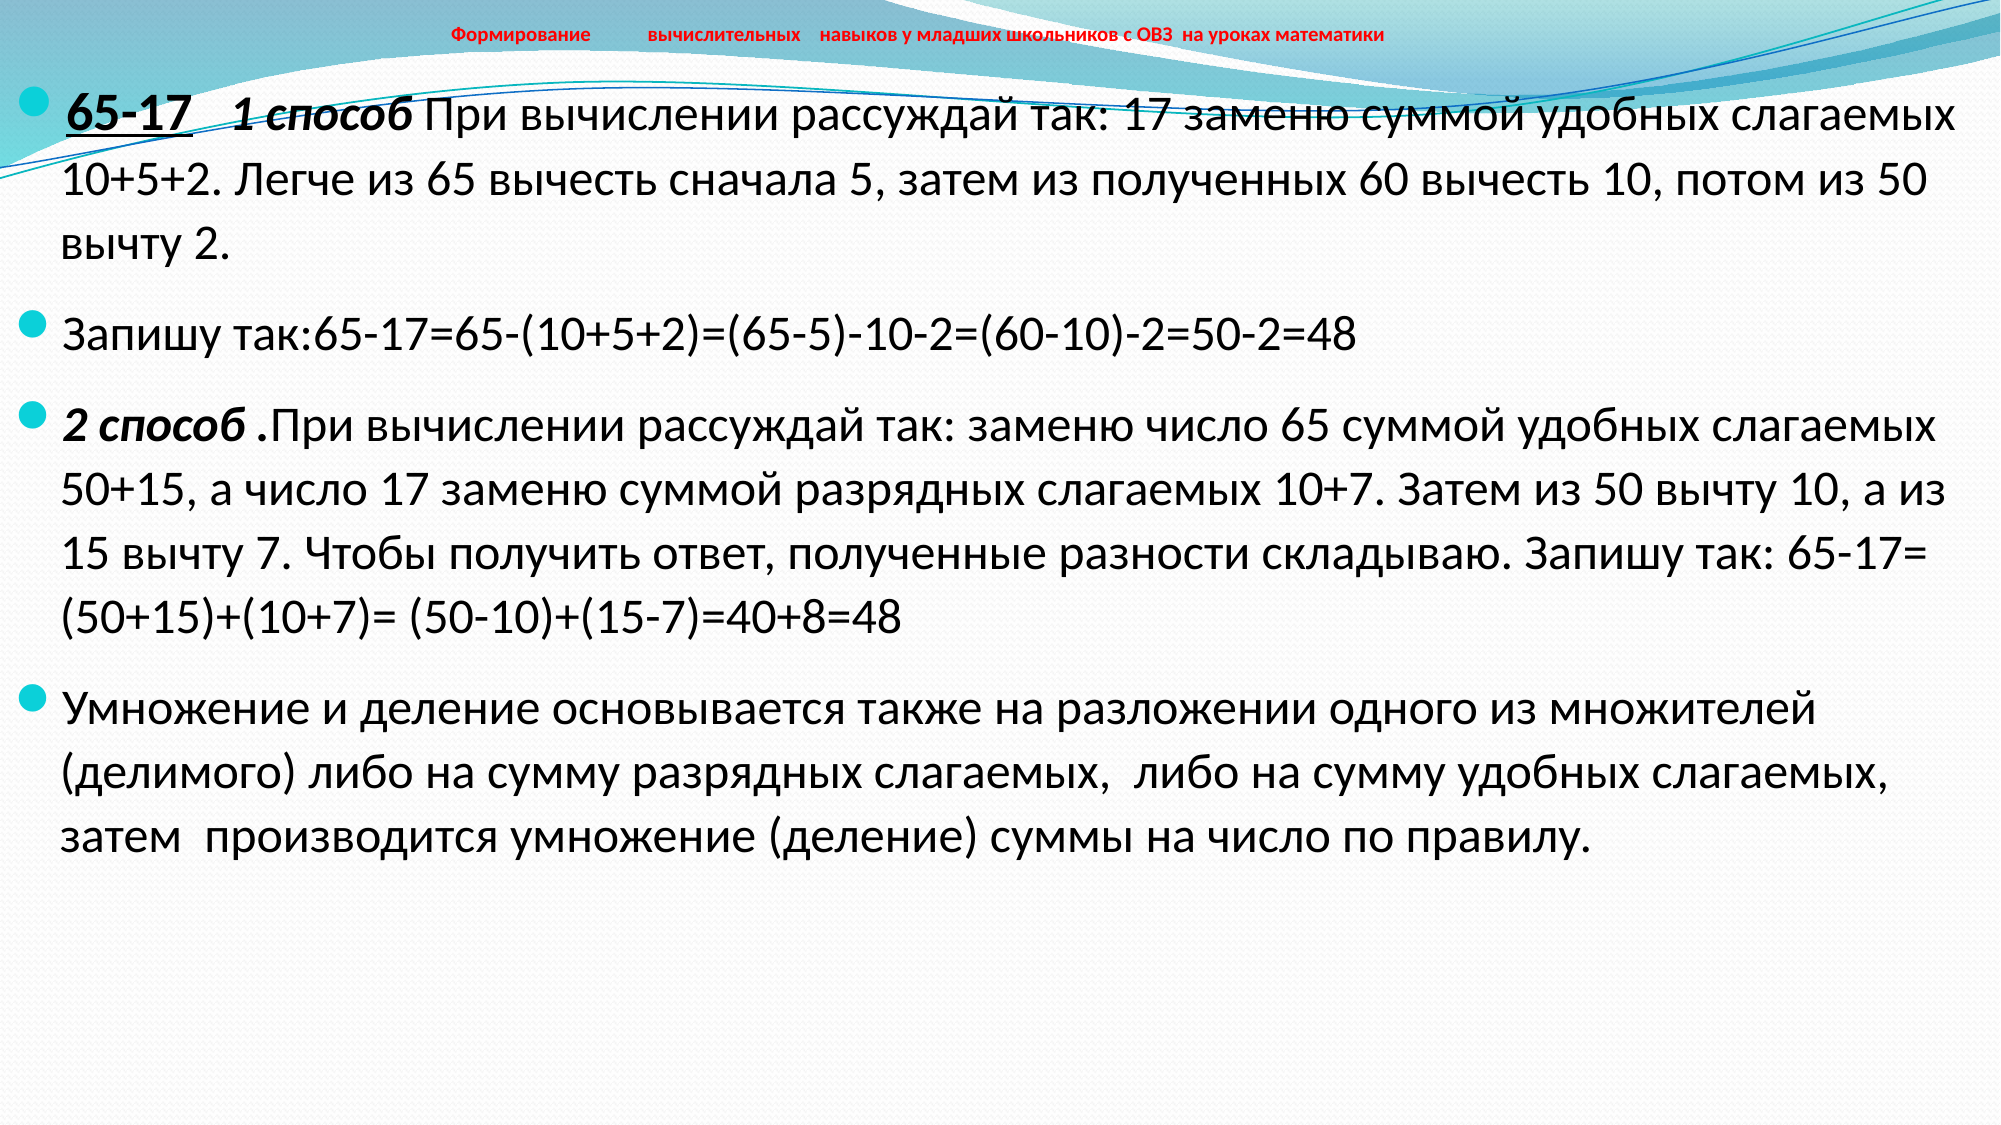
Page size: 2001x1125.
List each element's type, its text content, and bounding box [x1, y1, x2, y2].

title Формирование вычислительных навыков у младших школьников с ОВЗ на уроках математики [137, 0, 1863, 46]
list 65-17 1 способ При вычислении рассуждай так: 17 заменю суммой удобных слагаемых 10+5+2. Легче из 65 вычесть сначала 5, затем из полученных 60 вычесть 10, потом из 50 вычту 2. Запишу так:65-17=65-(10+5+2)=(65-5)-10-2=(60-10)-2=50-2=48 2 способ .При вычислении рассуждай так: заменю число 65 суммой удобных слагаемых 50+15, а число 17 заменю суммой разрядных слагаемых 10+7. Затем из 50 вычту 10, а из 15 вычту 7. Чтобы получить ответ, полученные разности складываю. Запишу так: 65-17= (50+15)+(10+7)= (50-10)+(15-7)=40+8=48 Умножение и деление основывается также на разложении одного из множителей (делимого) либо на сумму разрядных слагаемых, либо на сумму удобных слагаемых, затем производится умножение (деление) суммы на число по правилу. [0, 64, 2000, 1085]
